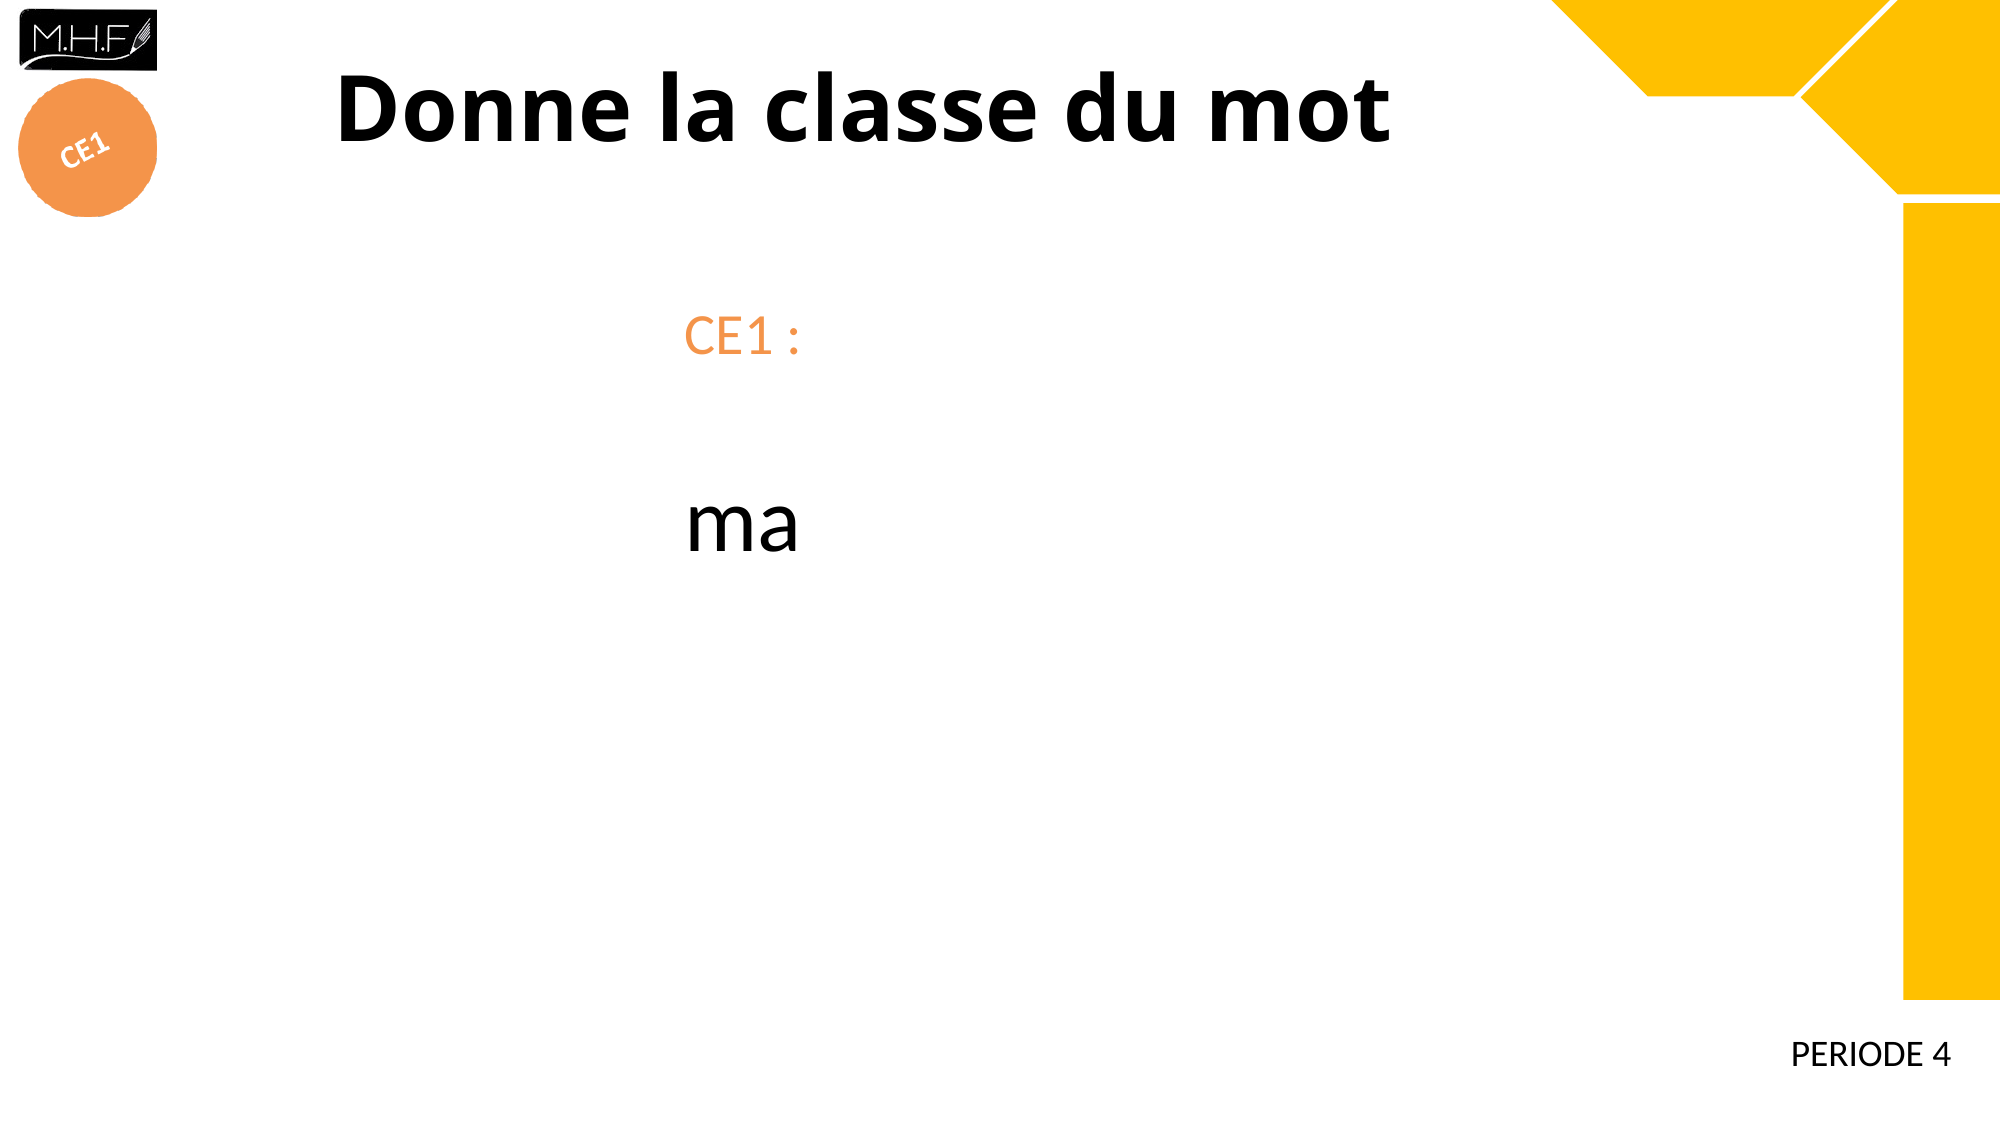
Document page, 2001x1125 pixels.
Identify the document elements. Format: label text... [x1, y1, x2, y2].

picture [18, 78, 157, 218]
text_box [1549, 0, 1892, 98]
title Donne la classe du mot [318, 3, 1865, 221]
text_box [1902, 202, 2000, 1001]
text_box [1799, 0, 2000, 196]
list CE1 : ma [669, 297, 1480, 1011]
text_box PERIODE 4 [1362, 1021, 1967, 1125]
picture [16, 7, 157, 74]
